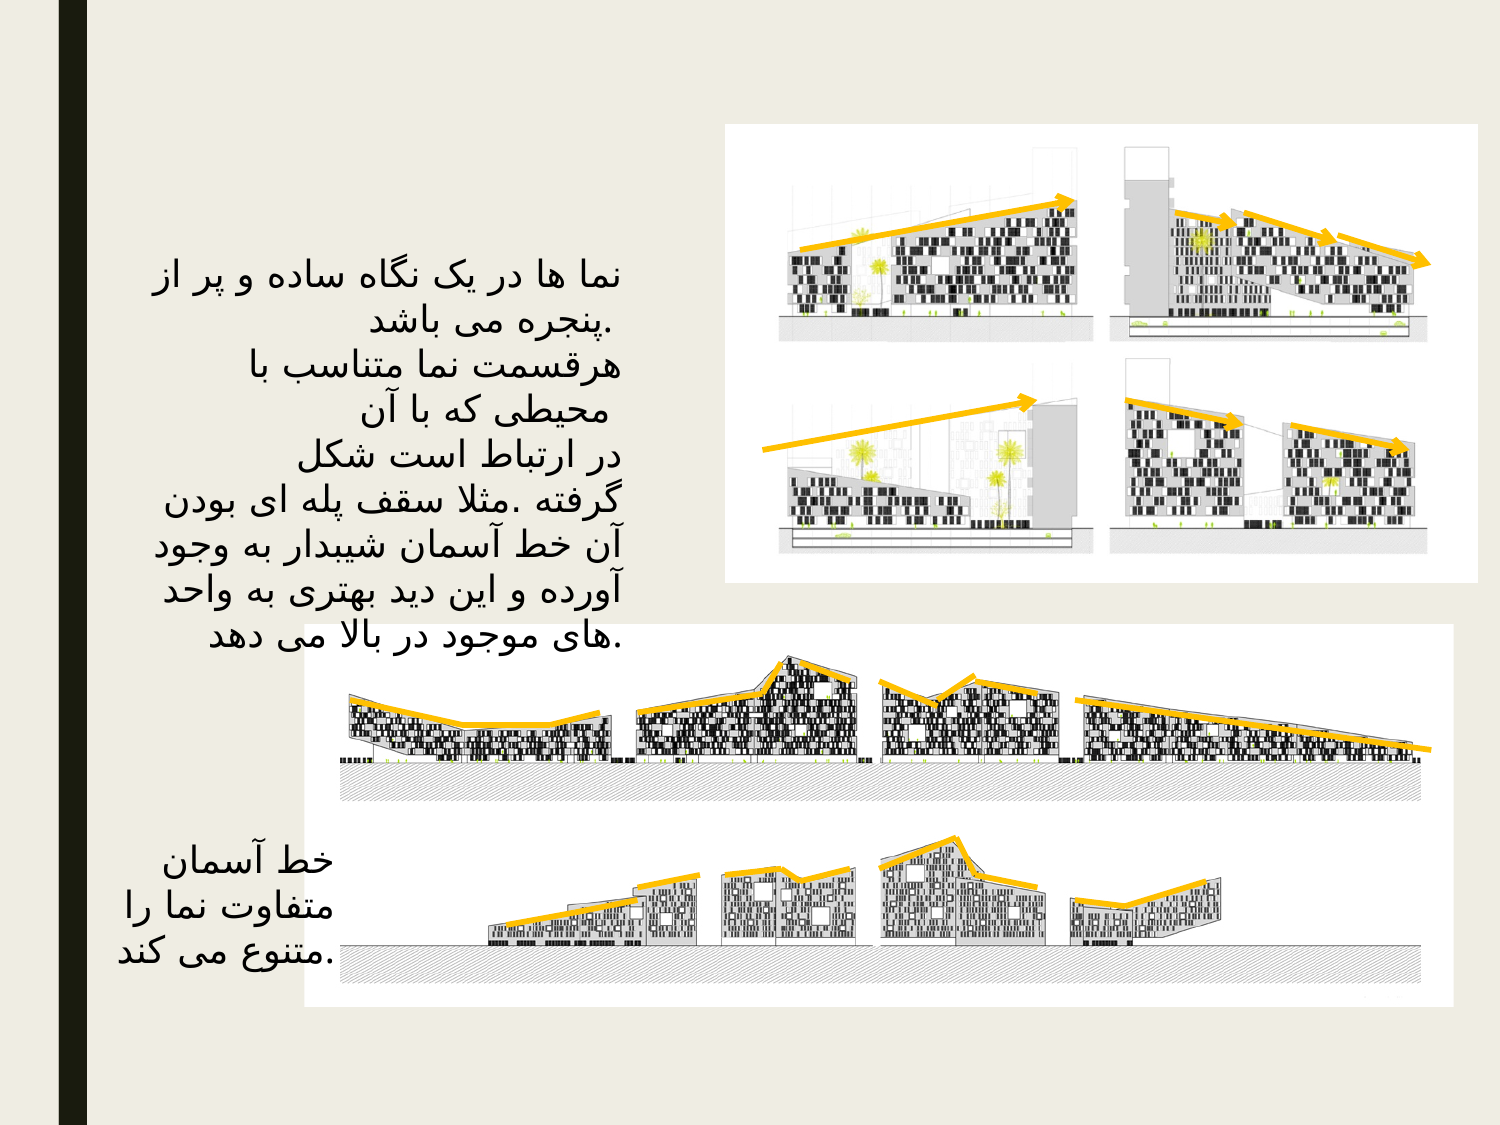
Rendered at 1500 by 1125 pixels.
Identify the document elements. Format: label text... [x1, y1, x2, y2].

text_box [1074, 699, 1432, 750]
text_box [879, 681, 938, 707]
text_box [879, 837, 956, 869]
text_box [506, 912, 575, 925]
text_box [762, 662, 782, 694]
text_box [574, 899, 638, 913]
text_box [637, 693, 763, 713]
picture [724, 124, 1478, 583]
text_box نما ها در یک نگاه ساده و پر از پنجره می باشد. هرقسمت نما متناسب با محیطی که با آن در ارتباط است شکل گرفته .مثلا سقف پله ای بودن آن خط آسمان شیبدار به وجود آورده و این دید بهتری به واحد های موجود در بالا می دهد. [112, 242, 638, 662]
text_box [1124, 399, 1244, 425]
picture [304, 624, 1454, 1007]
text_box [1174, 212, 1238, 225]
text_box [781, 868, 799, 882]
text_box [1243, 212, 1338, 243]
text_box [937, 674, 975, 700]
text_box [974, 874, 1038, 888]
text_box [762, 399, 1038, 450]
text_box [349, 699, 463, 725]
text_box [1124, 881, 1207, 907]
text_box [974, 681, 1038, 694]
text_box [724, 868, 781, 875]
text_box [799, 868, 851, 882]
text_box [1074, 899, 1124, 907]
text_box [799, 199, 1076, 251]
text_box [956, 837, 975, 875]
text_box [1290, 424, 1410, 450]
text_box خط آسمان متفاوت نما را متنوع می کند. [74, 828, 304, 978]
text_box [637, 874, 700, 888]
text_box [799, 662, 851, 682]
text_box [549, 712, 600, 725]
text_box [1337, 235, 1432, 265]
